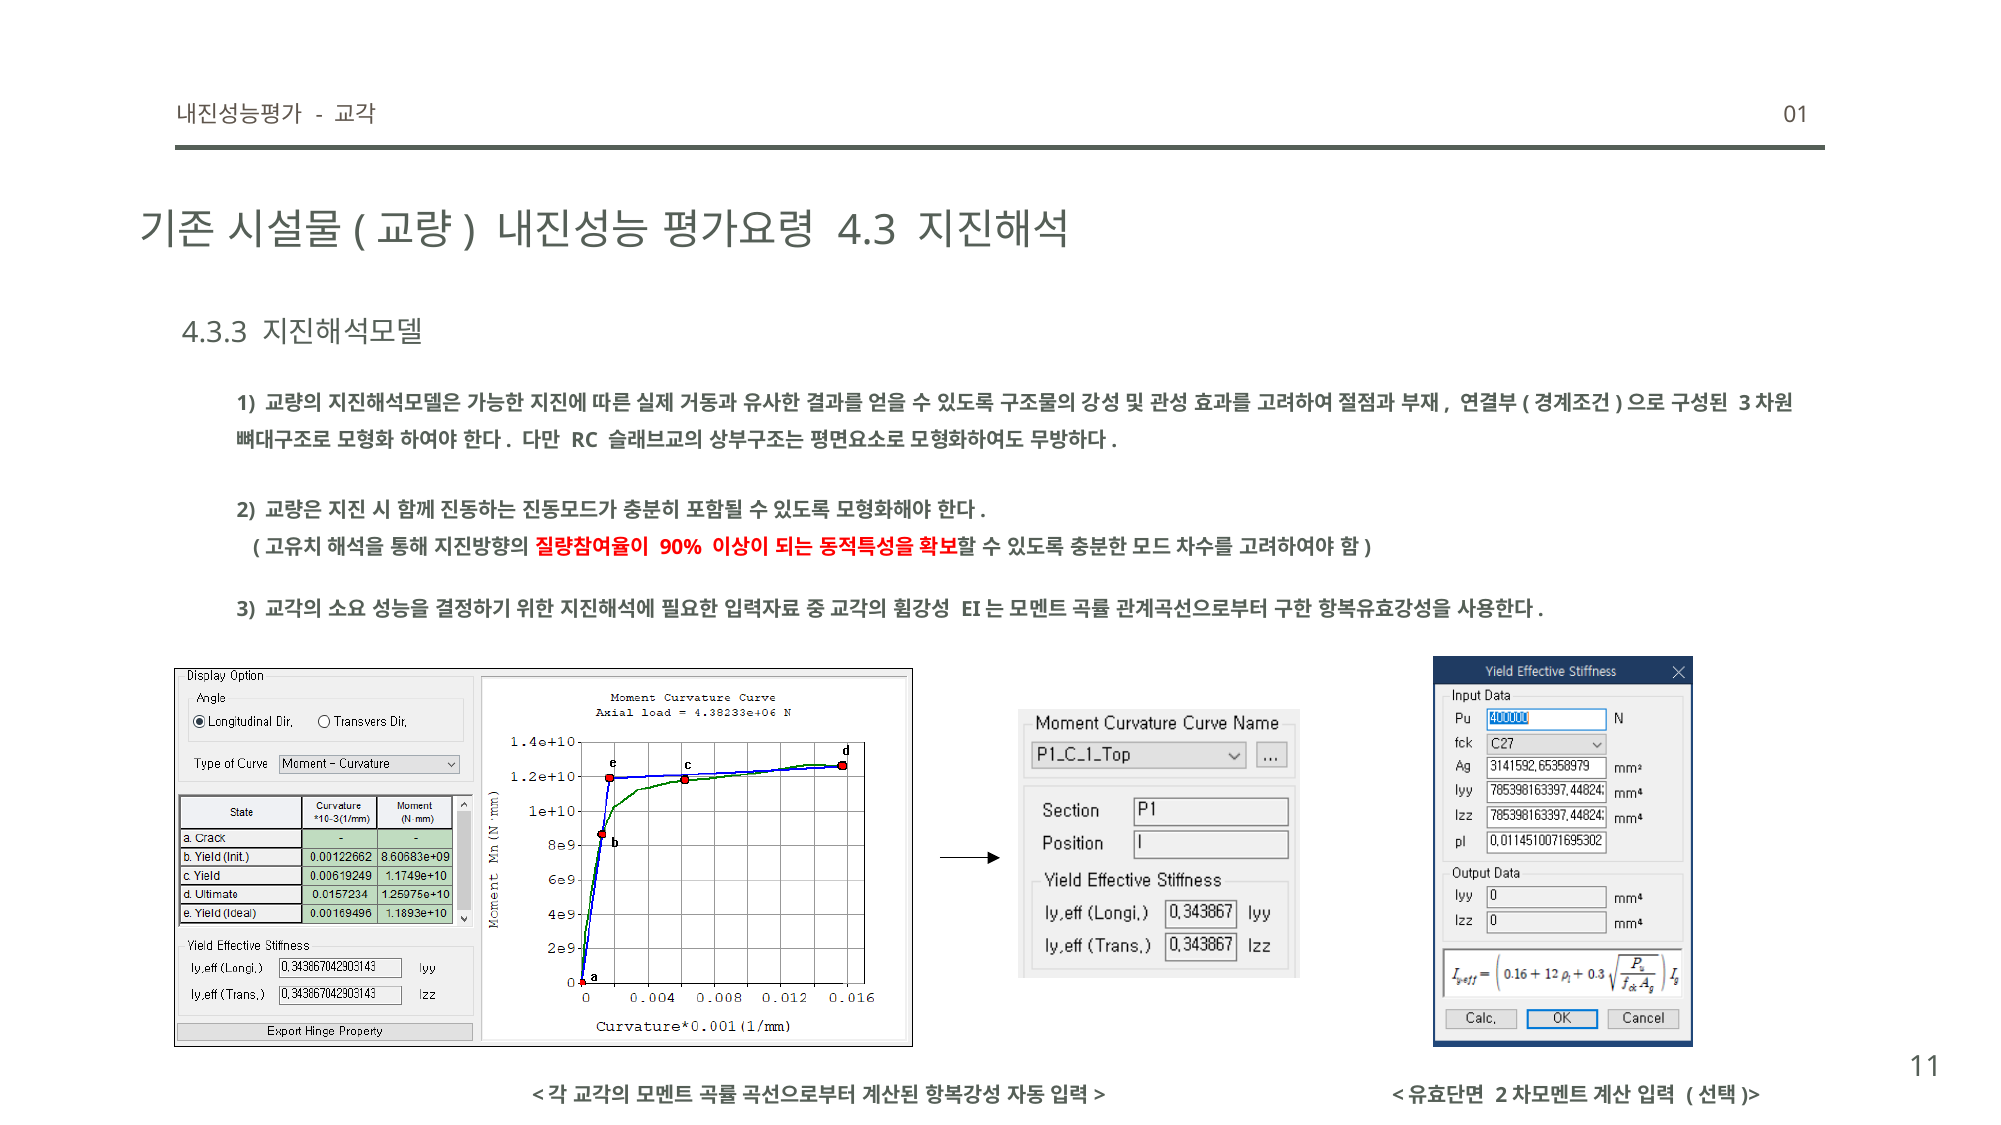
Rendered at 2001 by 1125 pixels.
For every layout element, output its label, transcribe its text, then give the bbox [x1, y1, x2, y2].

text_box <각 교각의 모멘트 곡률 곡선으로부터 계산된 항복강성 자동 입력> [478, 1061, 1160, 1114]
picture [1433, 656, 1693, 1047]
text_box 1) 교량의 지진해석모델은 가능한 지진에 따른 실제 거동과 유사한 결과를 얻을 수 있도록 구조물의 강성 및 관성 효과를 고려하여 절점과 부재, 연결부(경계조건)으로 구성된 3차원 뼈대구조로 모형화 하여야 한다. 다만 RC 슬래브교의 상부구조는 평면요소로 모형화하여도 무방하다. [221, 369, 1872, 459]
text_box 기존 시설물(교량) 내진성능 평가요령 4.3 지진해석 [124, 195, 1087, 260]
picture [174, 668, 913, 1048]
text_box 4.3.3 지진해석모델 [167, 288, 528, 357]
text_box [167, 91, 1825, 135]
text_box 2) 교량은 지진 시 함께 진동하는 진동모드가 충분히 포함될 수 있도록 모형화해야 한다. (고유치 해석을 통해 지진방향의 질량참여율이 90% 이상이 되는 동적특성을 확보할 수 있도록 충분한 모드 차수를 고려하여야 함) [221, 476, 1576, 567]
text_box 11 [1893, 1039, 1957, 1090]
picture [1018, 709, 1300, 978]
text_box <유효단면 2차모멘트 계산 입력 (선택)> [1371, 1061, 1781, 1114]
text_box 3) 교각의 소요 성능을 결정하기 위한 지진해석에 필요한 입력자료 중 교각의 휨강성 EI는 모멘트 곡률 관계곡선으로부터 구한 항복유효강성을 사용한다. [221, 575, 1842, 628]
